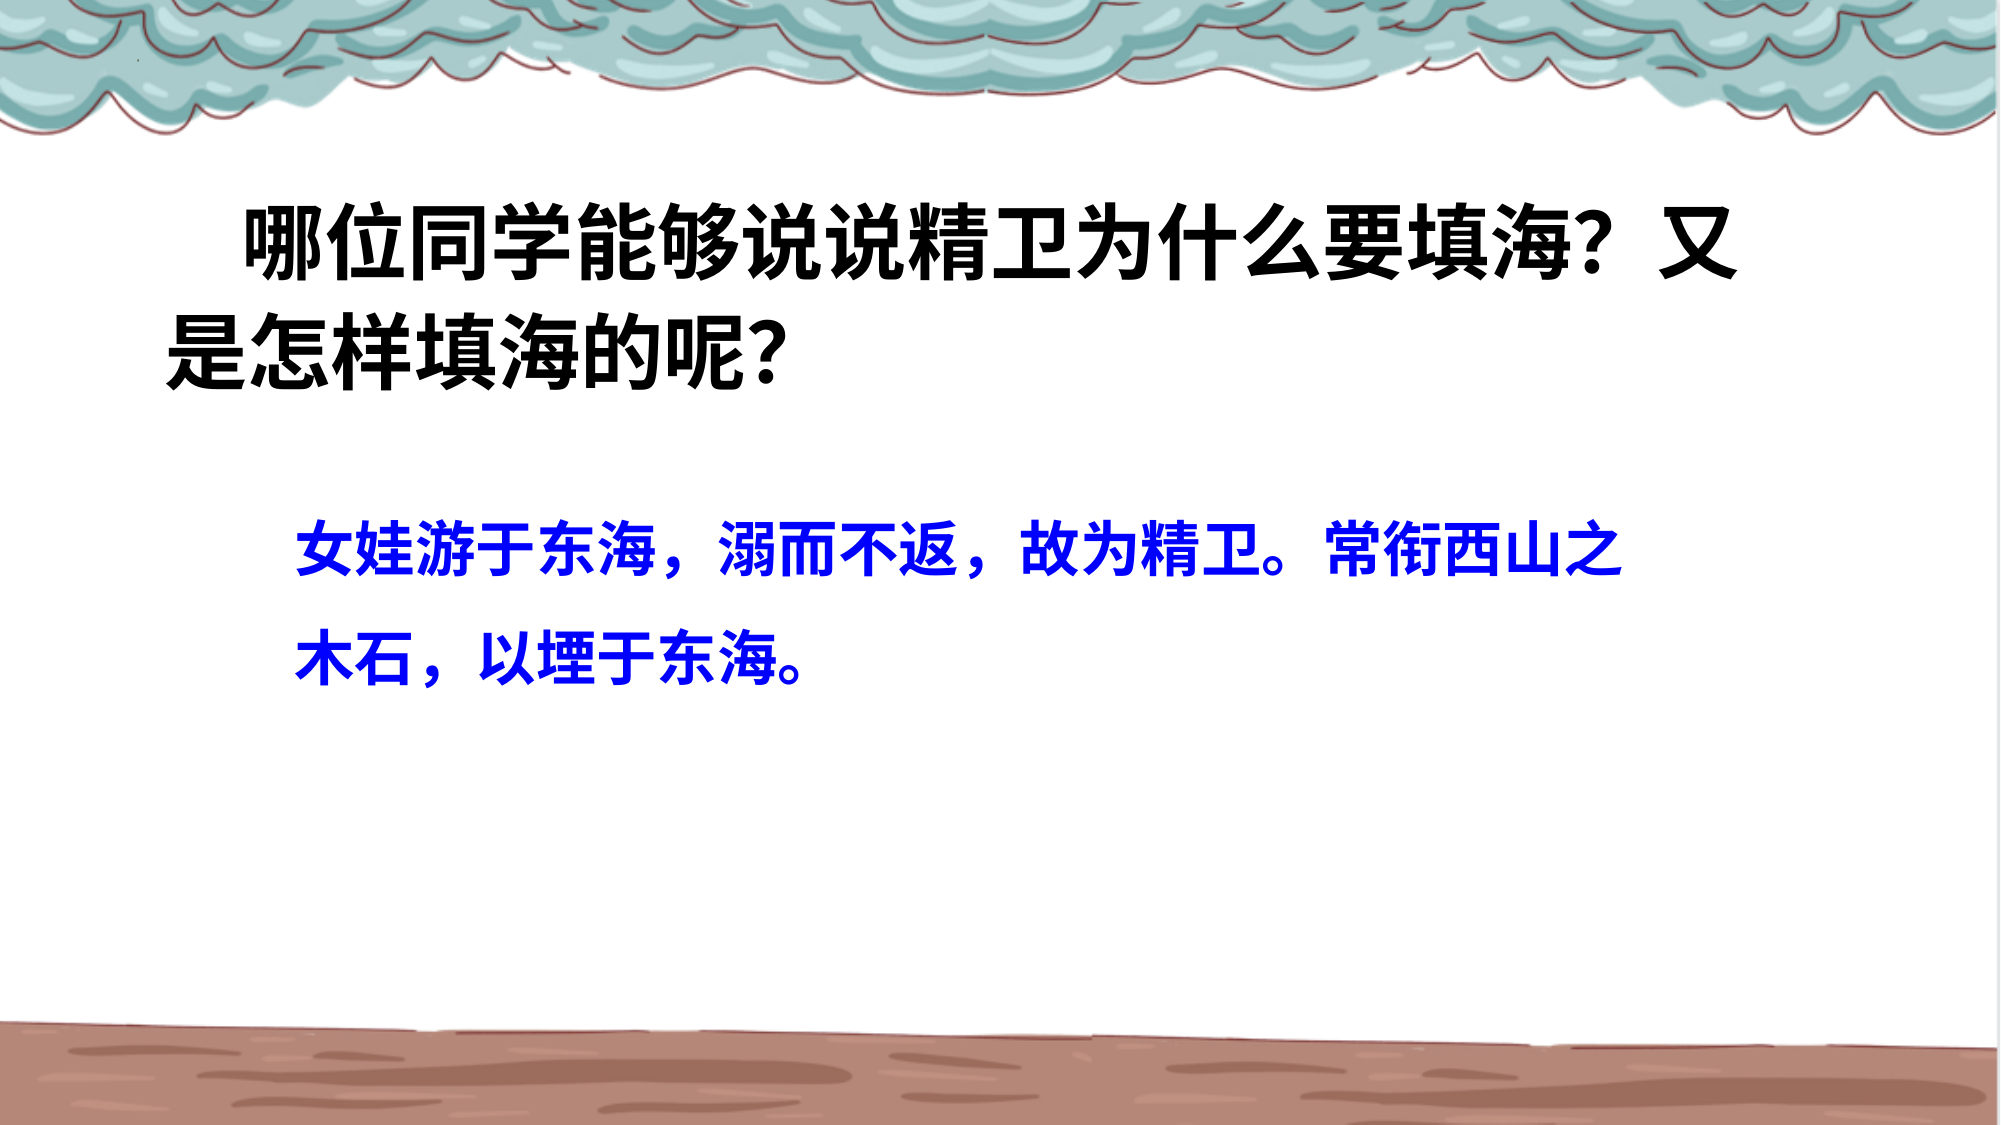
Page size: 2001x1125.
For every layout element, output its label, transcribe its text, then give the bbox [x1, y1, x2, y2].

picture [0, 0, 2001, 1125]
text_box 哪位同学能够说说精卫为什么要填海？又是怎样填海的呢？ [149, 172, 1787, 408]
text_box 女娃游于东海，溺而不返，故为精卫。常衔西山之木石，以堙于东海。 [278, 467, 1656, 701]
